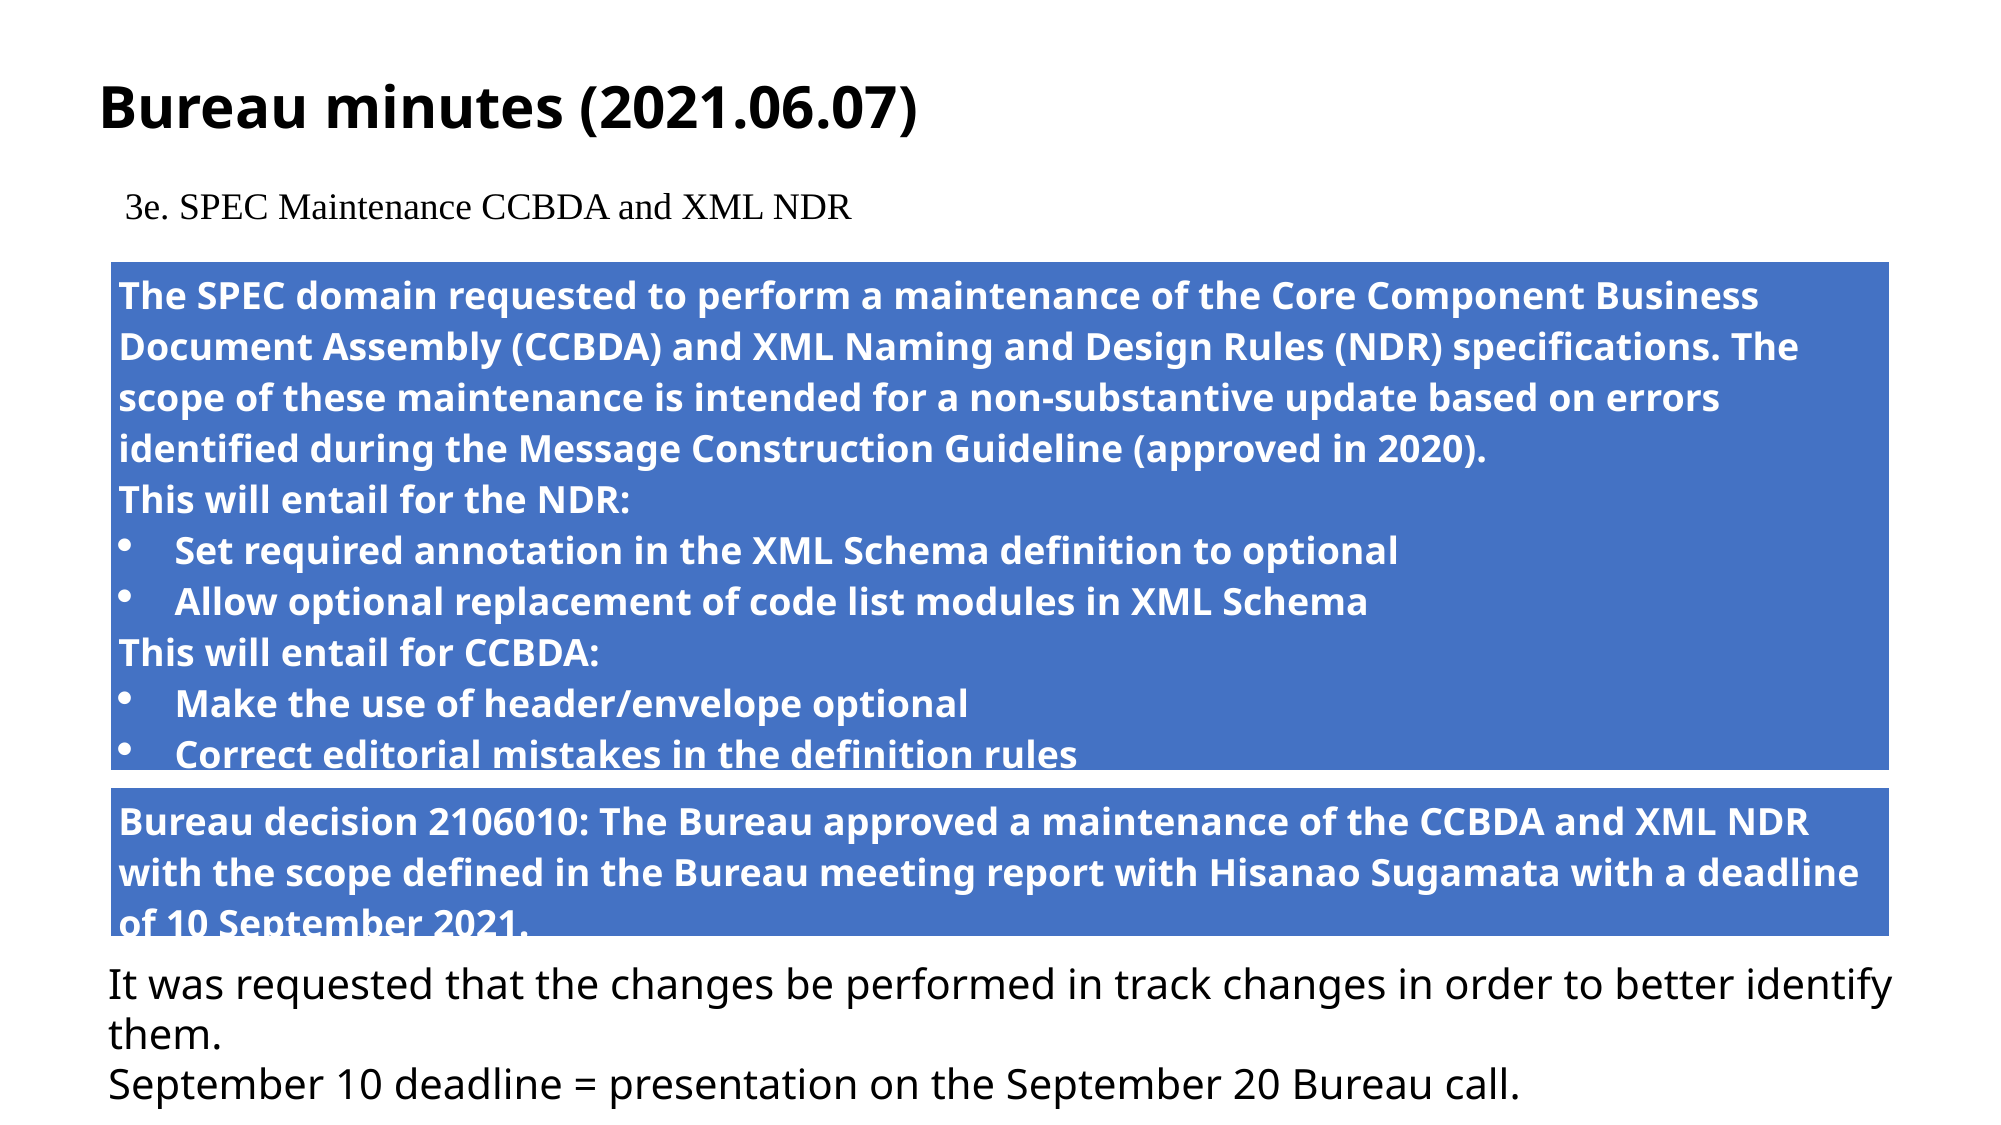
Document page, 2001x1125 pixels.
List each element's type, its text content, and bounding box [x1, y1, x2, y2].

text_box Bureau minutes (2021.06.07) [83, 63, 1000, 148]
text_box 3e. SPEC Maintenance CCBDA and XML NDR [110, 174, 1874, 260]
table_header The SPEC domain requested to perform a maintenance of the Core Component Business Document Assembly (CCBDA) and XML Naming and Design Rules (NDR) specifications. The scope of these maintenance is intended for a non-substantive update based on errors identified during the Message Construction Guideline (approved in 2020). This will entail for the NDR: Set required annotation in the XML Schema definition to optional Allow optional replacement of code list modules in XML Schema This will entail for CCBDA: Make the use of header/envelope optional Correct editorial mistakes in the definition rules Rewrite (editorial) unclear parts of the definition rules into clear sentences [111, 262, 1889, 770]
text_box It was requested that the changes be performed in track changes in order to better identify them. September 10 deadline = presentation on the September 20 Bureau call. [93, 950, 1949, 1115]
table_header Bureau decision 2106010: The Bureau approved a maintenance of the CCBDA and XML NDR with the scope defined in the Bureau meeting report with Hisanao Sugamata with a deadline of 10 September 2021. [111, 788, 1889, 936]
